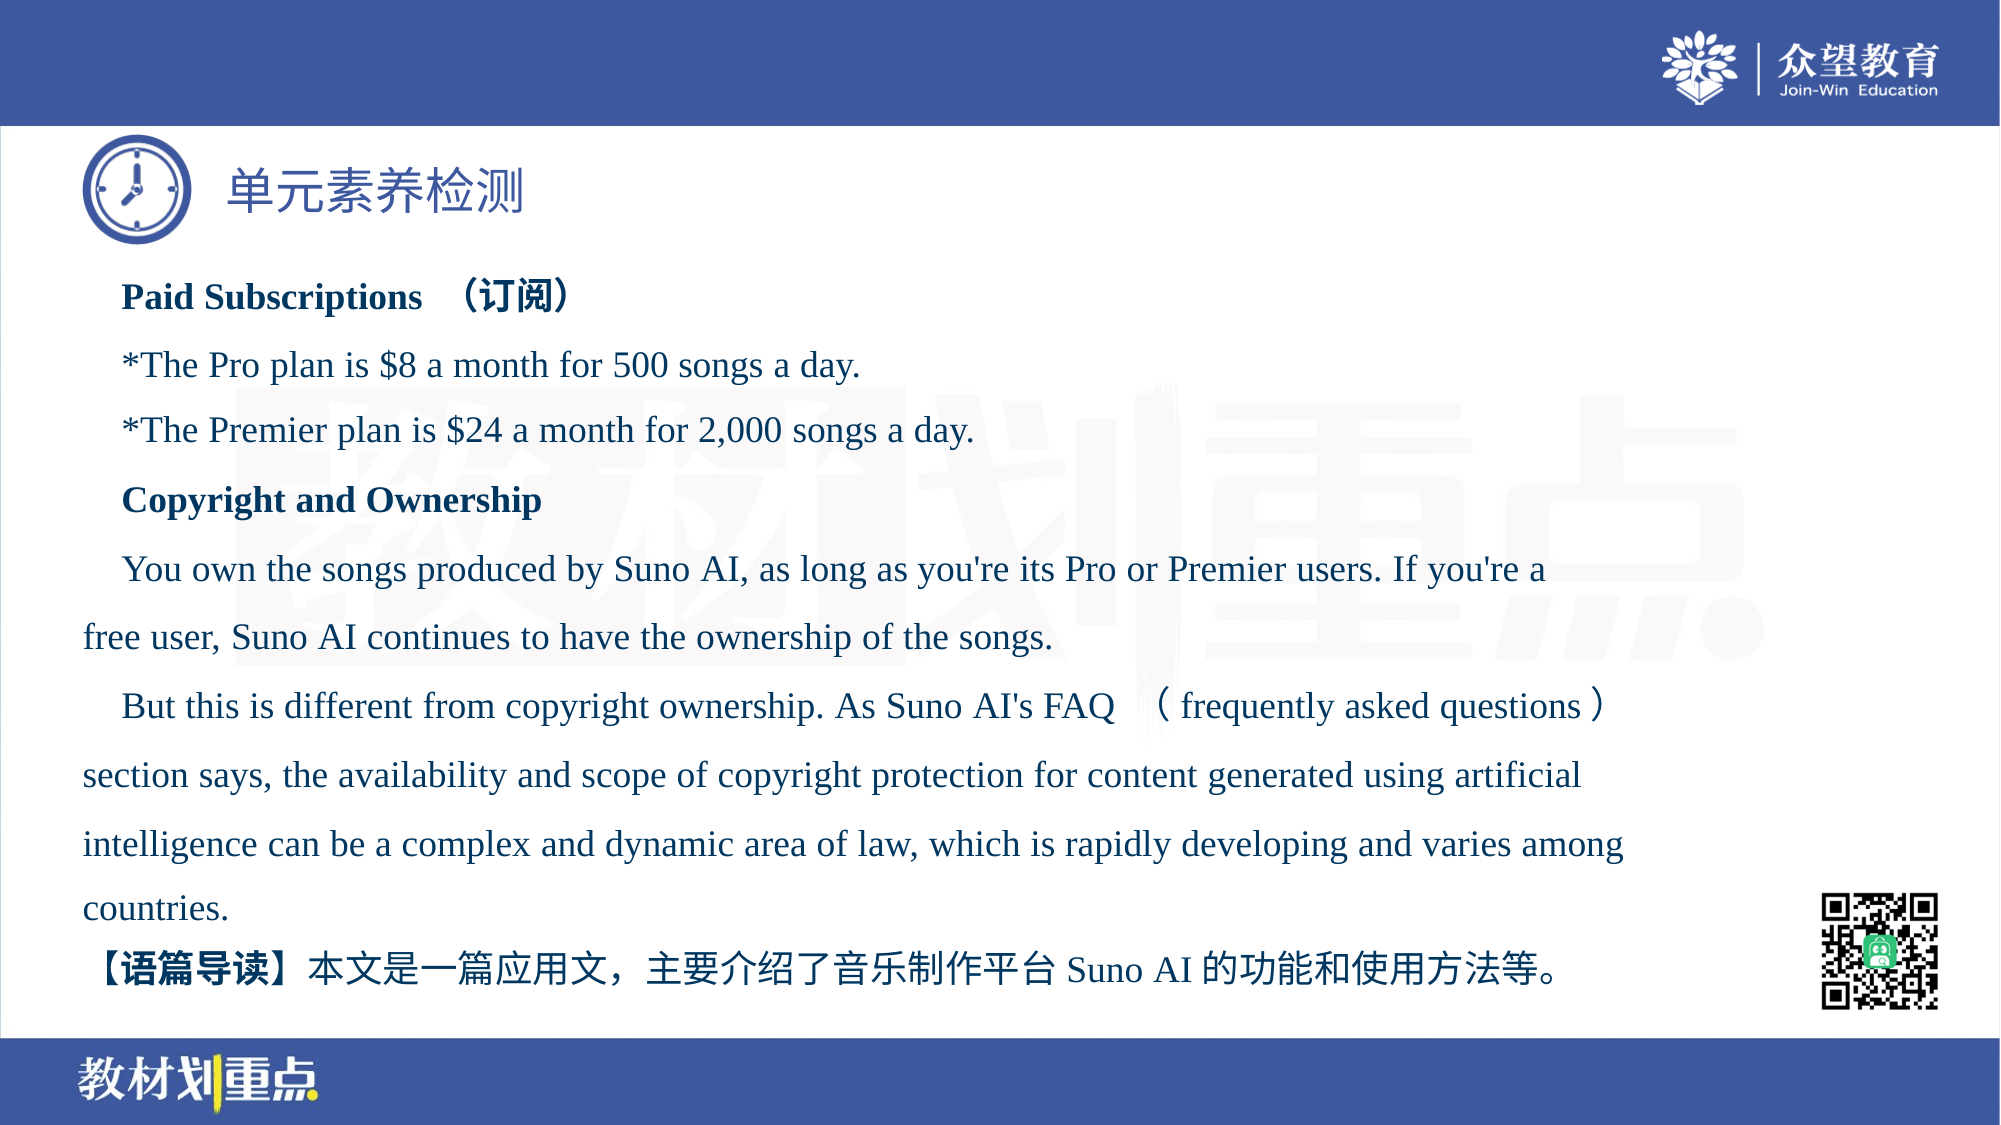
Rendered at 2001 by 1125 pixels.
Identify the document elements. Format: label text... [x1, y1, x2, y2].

text_box 【语篇导读】本文是一篇应用文，主要介绍了音乐制作平台Suno AI的功能和使用方法等。 [82, 925, 1817, 983]
text_box Paid Subscriptions （订阅） *The Pro plan is $8 a month for 500 songs a day. *The Premier plan is $24 a month for 2,000 songs a day. [82, 247, 1817, 444]
picture [0, 0, 2000, 1125]
text_box Copyright and Ownership You own the songs produced by Suno AI, as long as you're its Pro or Premier users. If you're a free user, Suno AI continues to have the ownership of the songs. But this is different from copyright ownership. As Suno AI's FAQ （frequently asked questions） section says, the availability and scope of copyright protection for content generated using artificial intelligence can be a complex and dynamic area of law, which is rapidly developing and varies among countries. [82, 451, 1817, 922]
